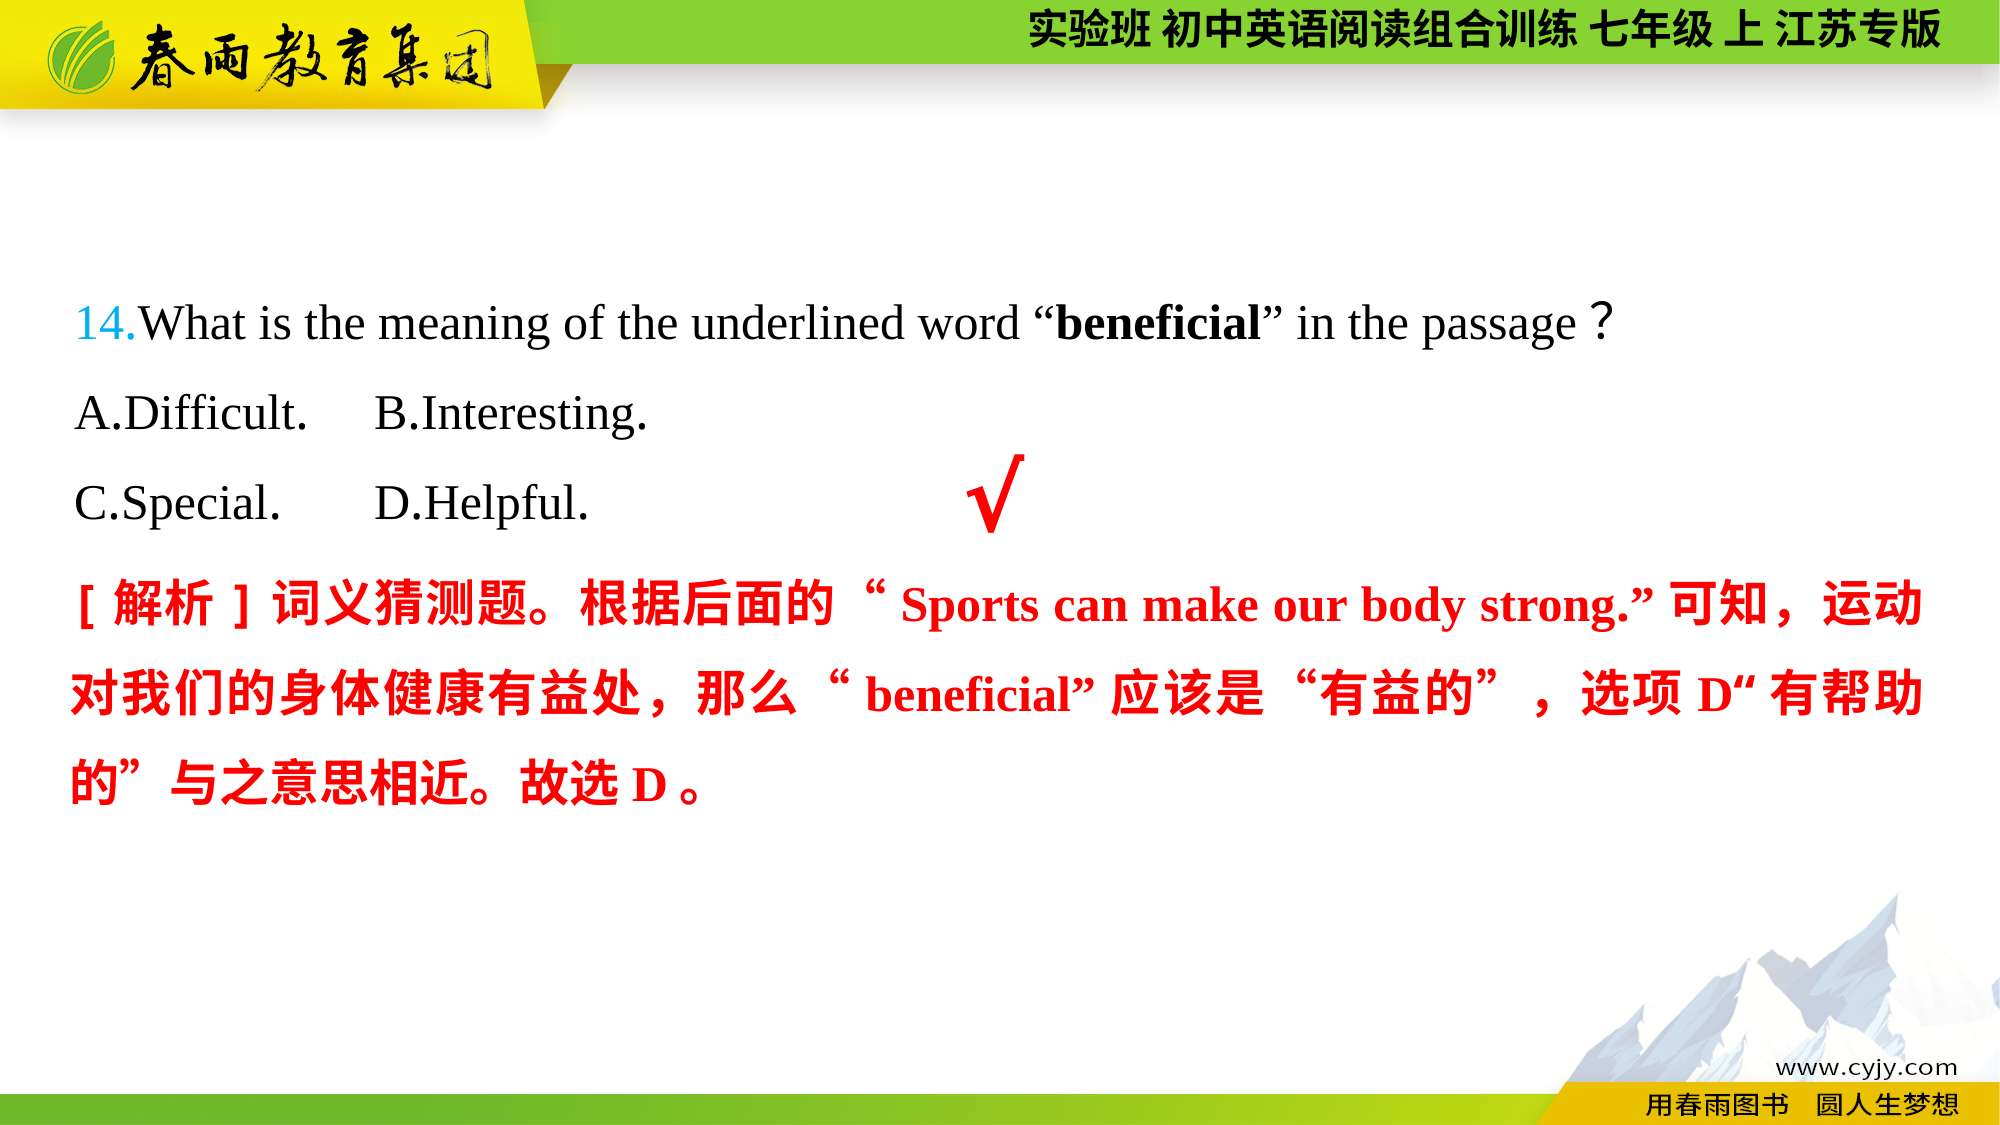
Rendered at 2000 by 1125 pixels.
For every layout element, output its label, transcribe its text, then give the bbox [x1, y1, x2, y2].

picture [0, 0, 2000, 1125]
list 14.What is the meaning of the underlined word “beneficial” in the passage？ A.Difficult. B.Interesting. C.Special. D.Helpful. [59, 252, 1944, 529]
text_box [解析]词义猜测题。根据后面的“Sports can make our body strong.”可知，运动对我们的身体健康有益处，那么“beneficial”应该是“有益的”，选项D“有帮助的”与之意思相近。故选D。 [54, 534, 1939, 820]
text_box √ [948, 529, 1046, 534]
